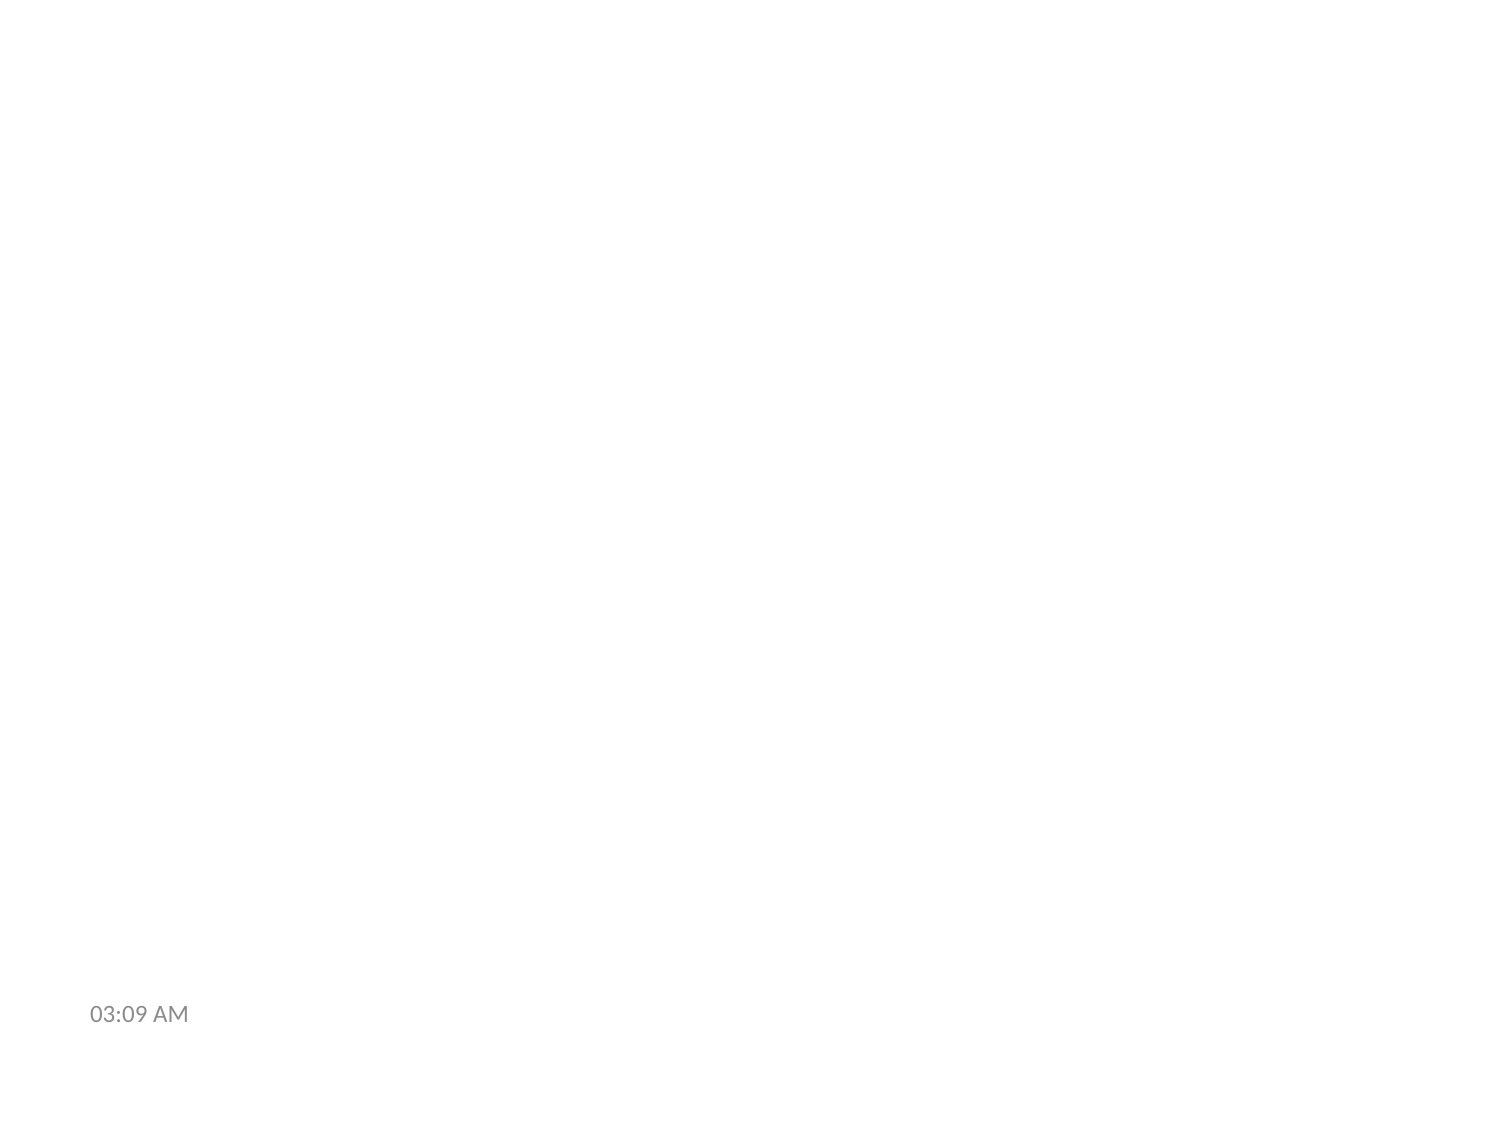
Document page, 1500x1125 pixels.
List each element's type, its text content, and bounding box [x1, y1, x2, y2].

text_box 3:35 PM [75, 982, 425, 1043]
